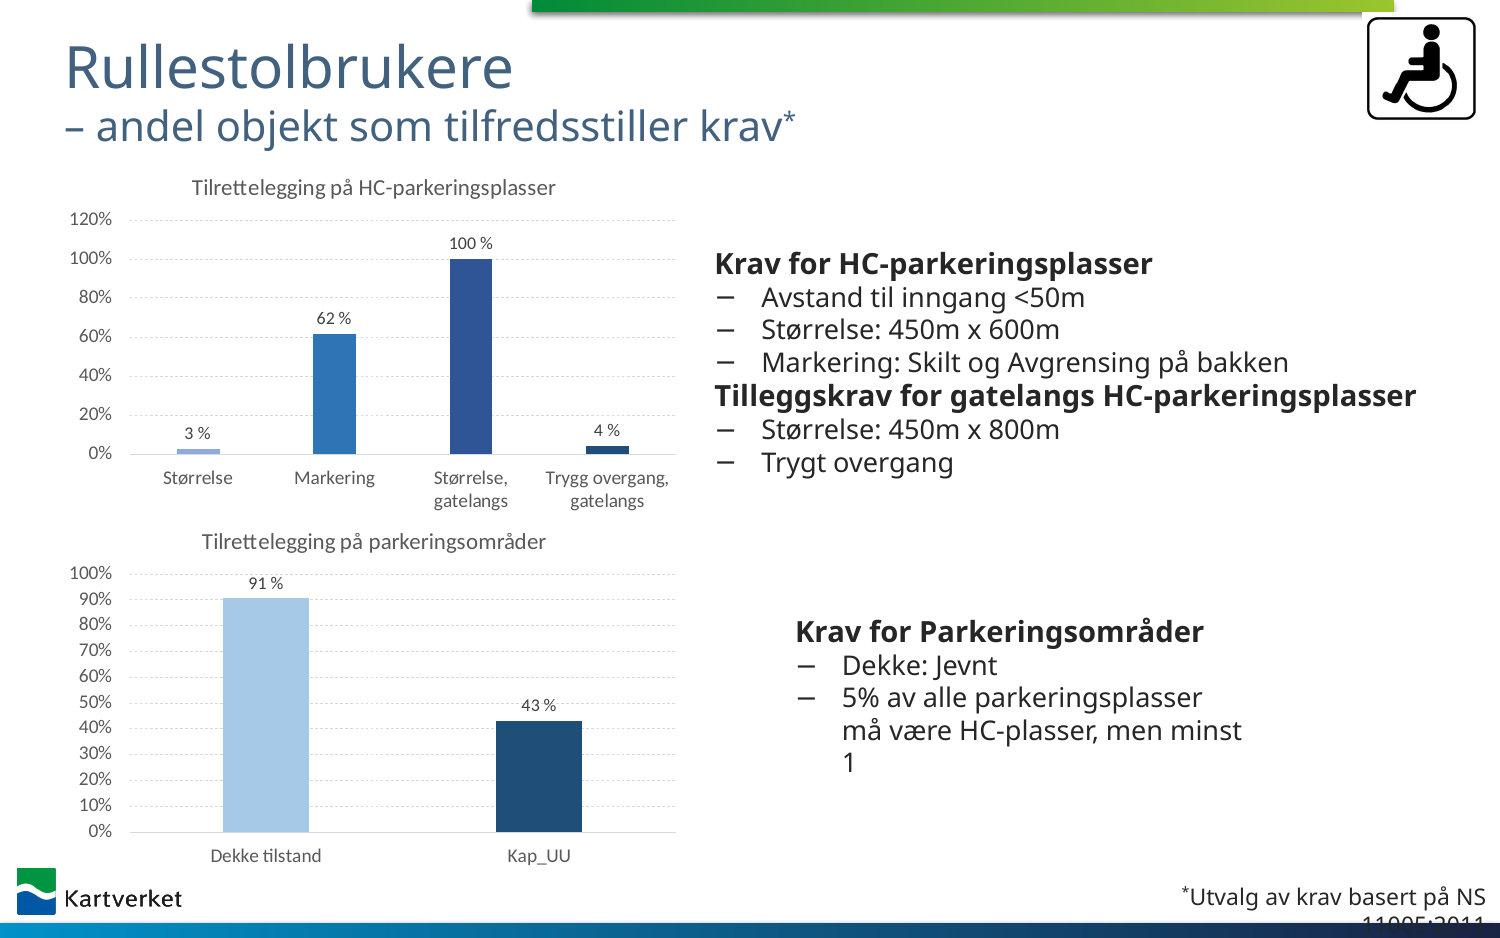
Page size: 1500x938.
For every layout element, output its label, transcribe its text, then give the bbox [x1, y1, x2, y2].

text_box Krav for Parkeringsområder Dekke: Jevnt 5% av alle parkeringsplasser må være HC-plasser, men minst 1 [780, 605, 1261, 786]
text_box *Utvalg av krav basert på NS 11005:2011 [1068, 873, 1500, 938]
picture [62, 166, 687, 519]
text_box Krav for HC-parkeringsplasser Avstand til inngang <50m Størrelse: 450m x 600m Markering: Skilt og Avgrensing på bakken Tilleggskrav for gatelangs HC-parkeringsplasser Størrelse: 450m x 800m Trygt overgang [699, 237, 1433, 485]
picture [1362, 12, 1481, 126]
picture [62, 520, 687, 874]
text_box Rullestolbrukere – andel objekt som tilfredsstiller krav* [49, 25, 1431, 158]
